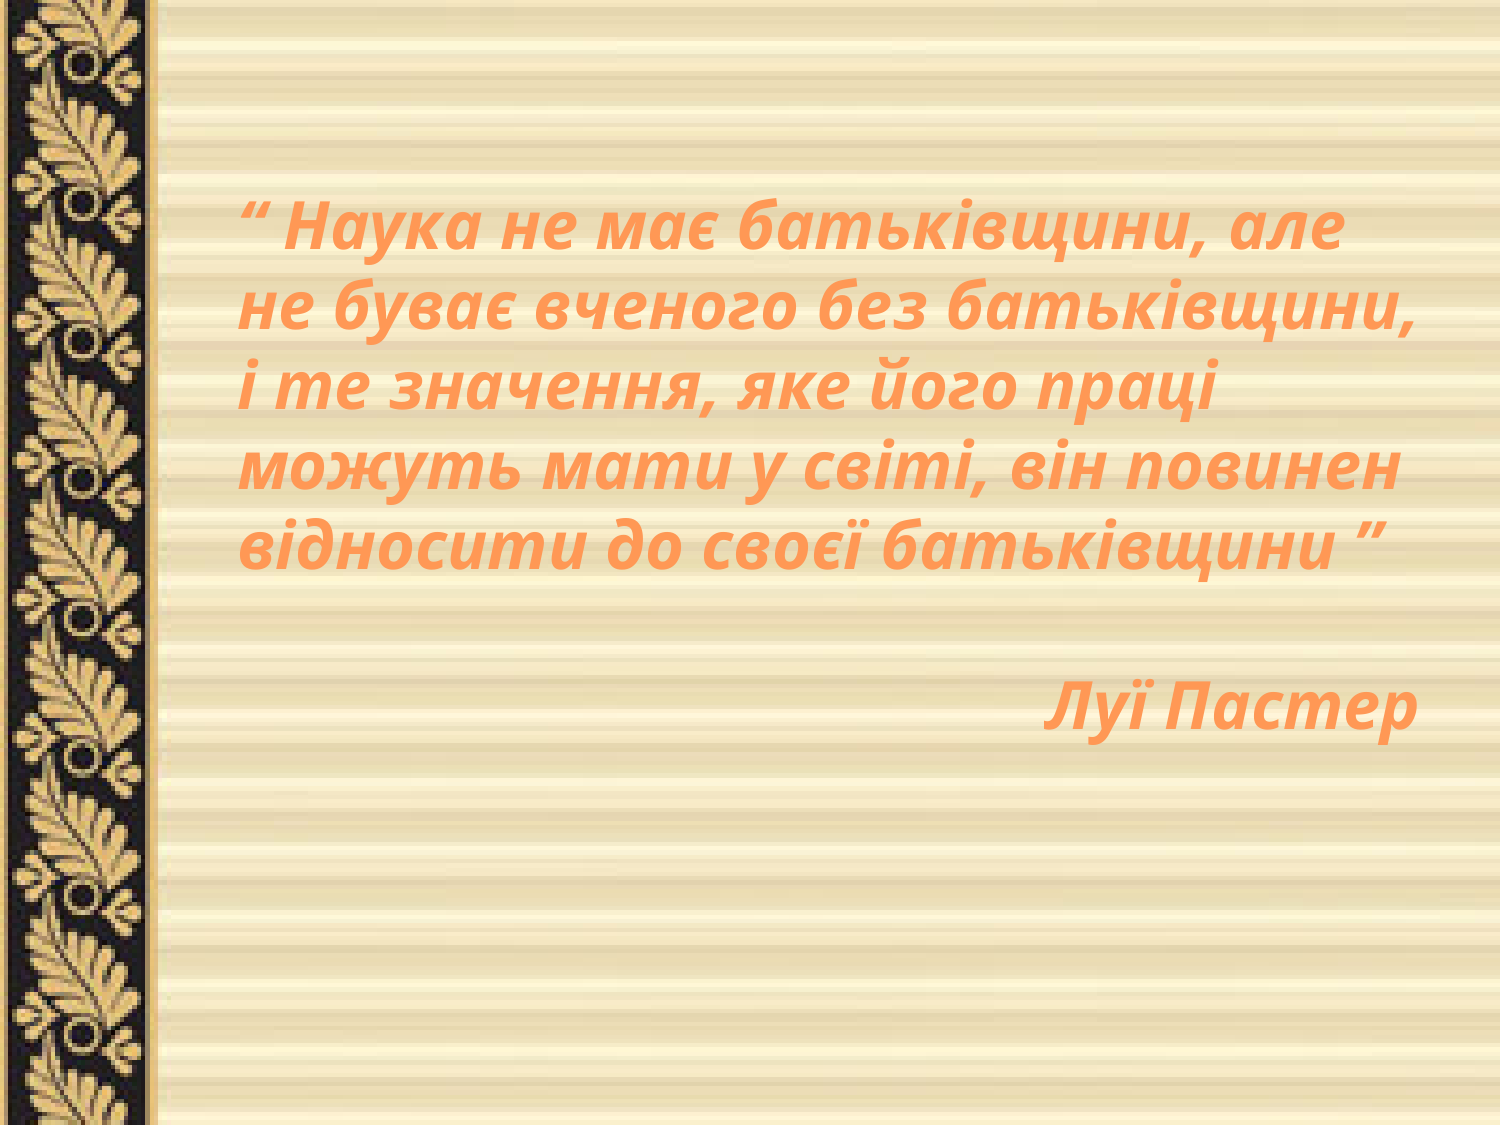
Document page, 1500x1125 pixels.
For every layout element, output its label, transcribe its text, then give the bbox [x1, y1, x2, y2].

picture [0, 0, 1500, 1125]
text_box “ Наука не має батьківщини, але не буває вченого без батьківщини, і те значення, яке його праці можуть мати у світі, він повинен відносити до своєї батьківщини ” Луї Пастер [222, 175, 1453, 751]
